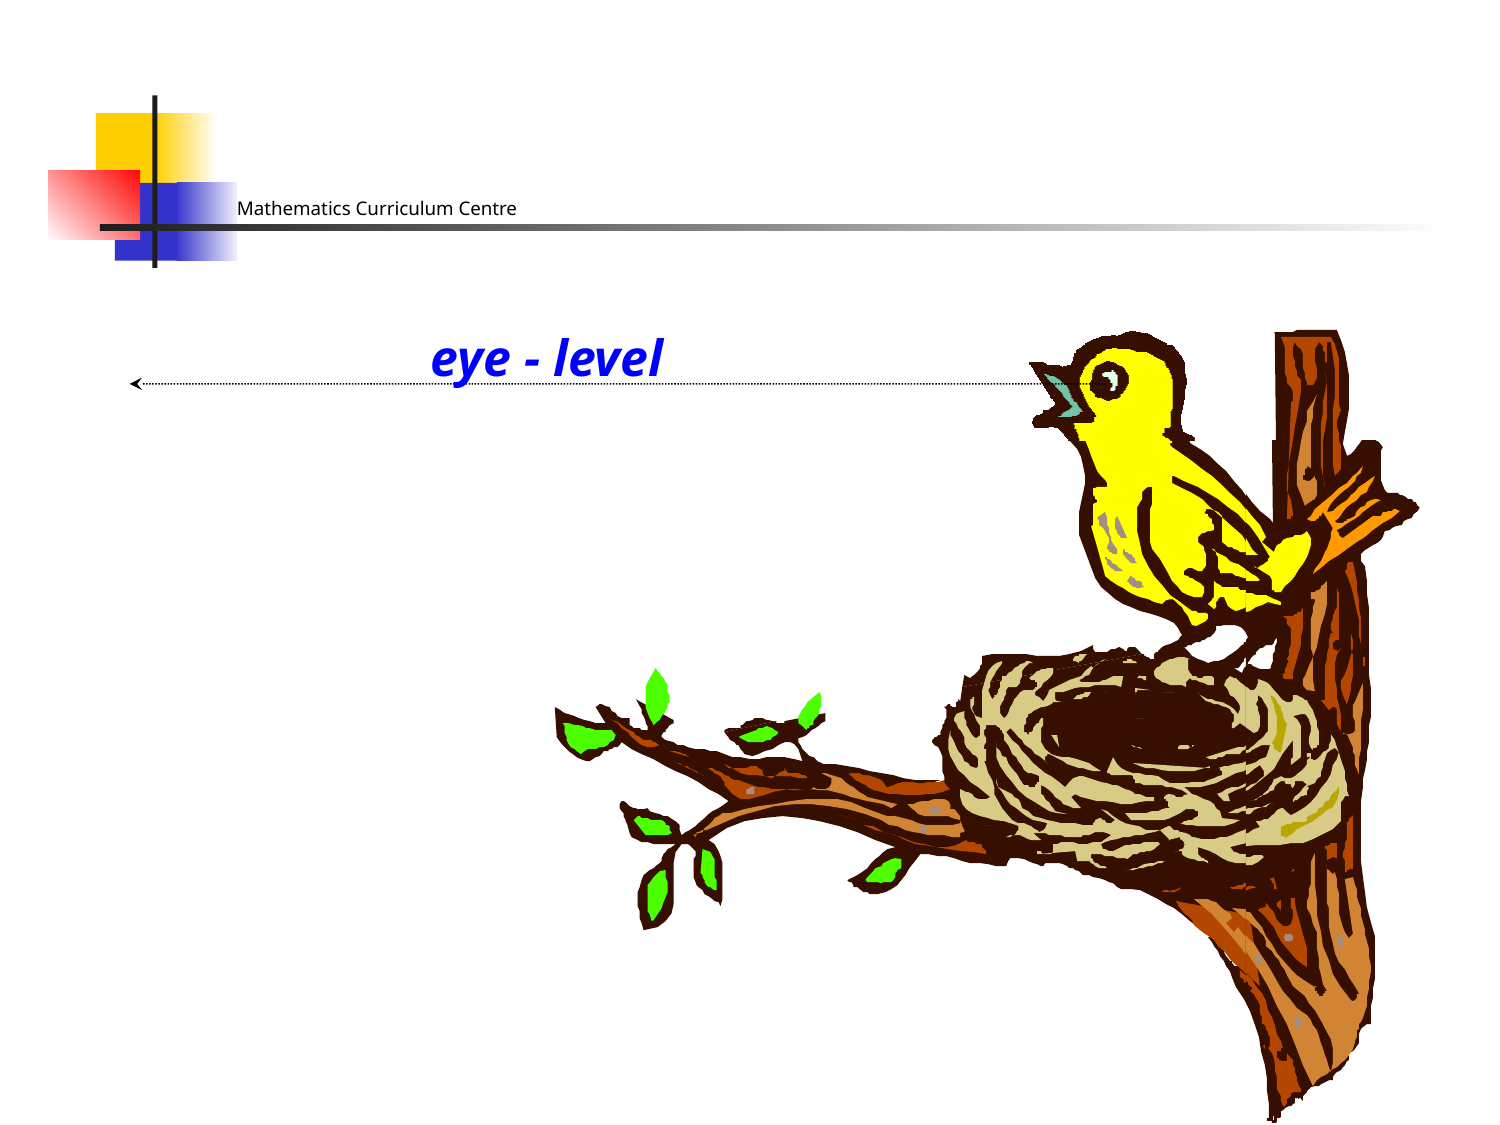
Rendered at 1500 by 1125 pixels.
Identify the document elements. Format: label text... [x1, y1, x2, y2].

picture [524, 256, 1500, 1125]
text_box eye - level [416, 319, 519, 394]
text_box [129, 377, 143, 391]
